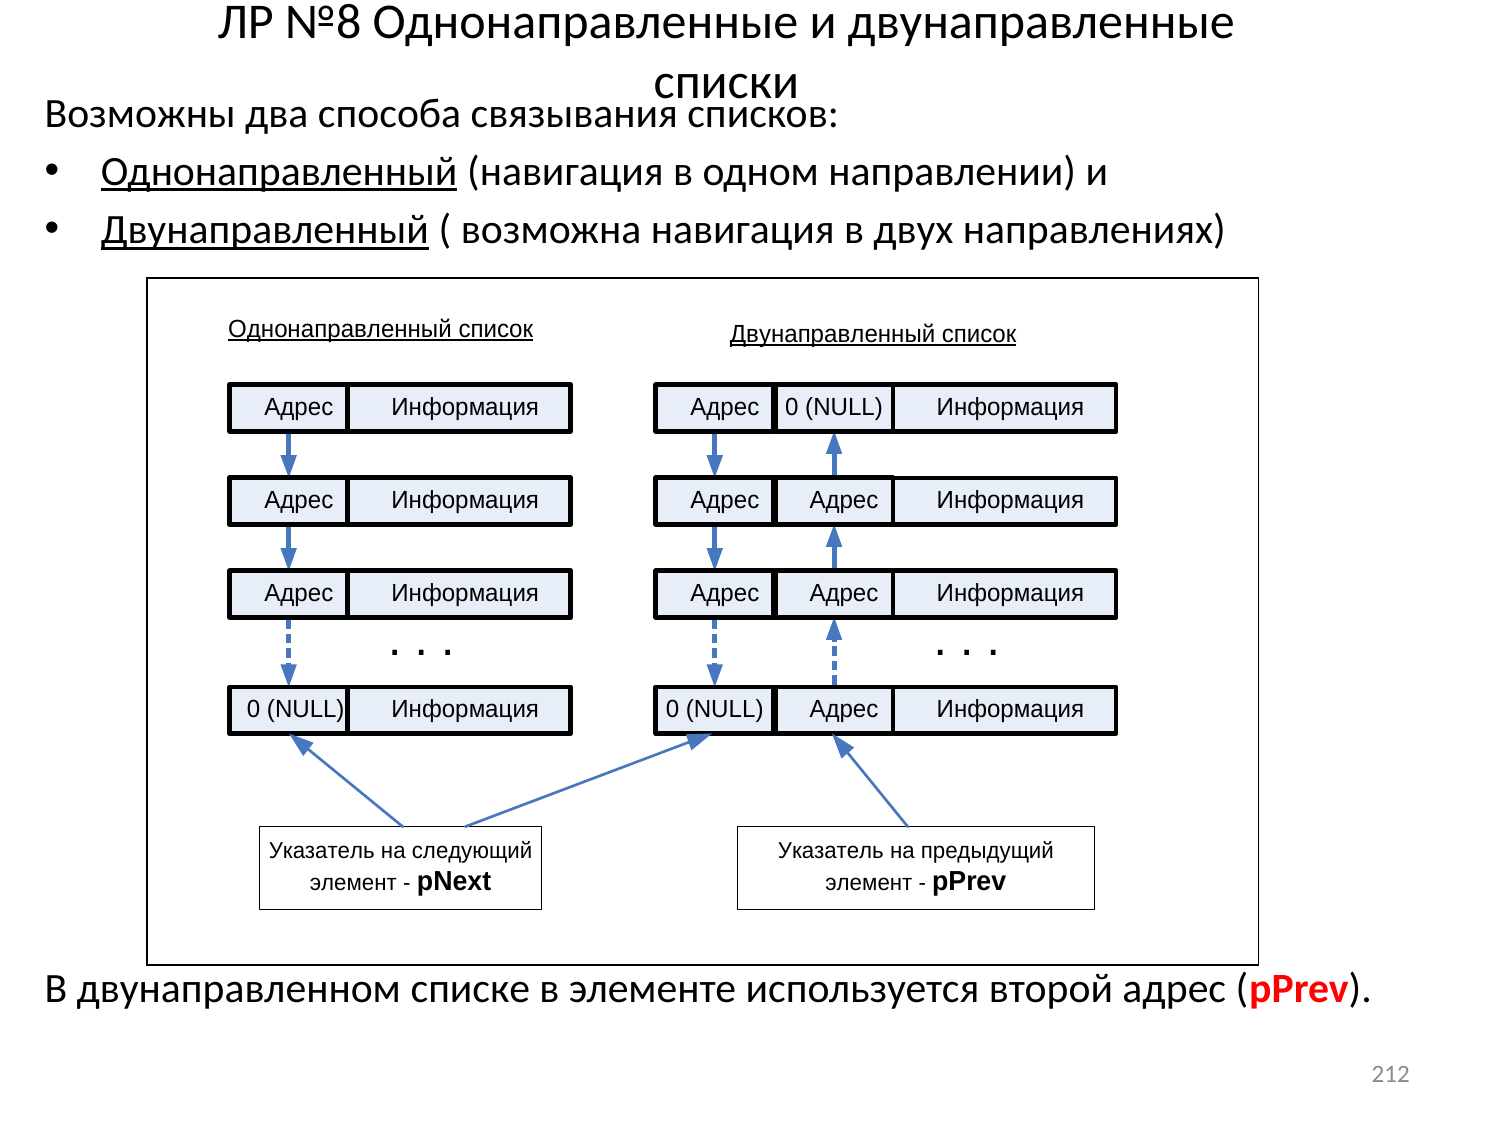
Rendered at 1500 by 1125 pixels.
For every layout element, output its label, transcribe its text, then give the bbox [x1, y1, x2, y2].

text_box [147, 278, 1259, 965]
text_box Возможны два способа связывания списков: Однонаправленный (навигация в одном направлении) и Двунаправленный ( возможна навигация в двух направлениях) В двунаправленном списке в элементе используется второй адрес (pPrev). [29, 78, 1453, 244]
title ЛР №8 Однонаправленные и двунаправленные списки [135, 1, 1317, 78]
slide_number 212 [1074, 1042, 1425, 1103]
